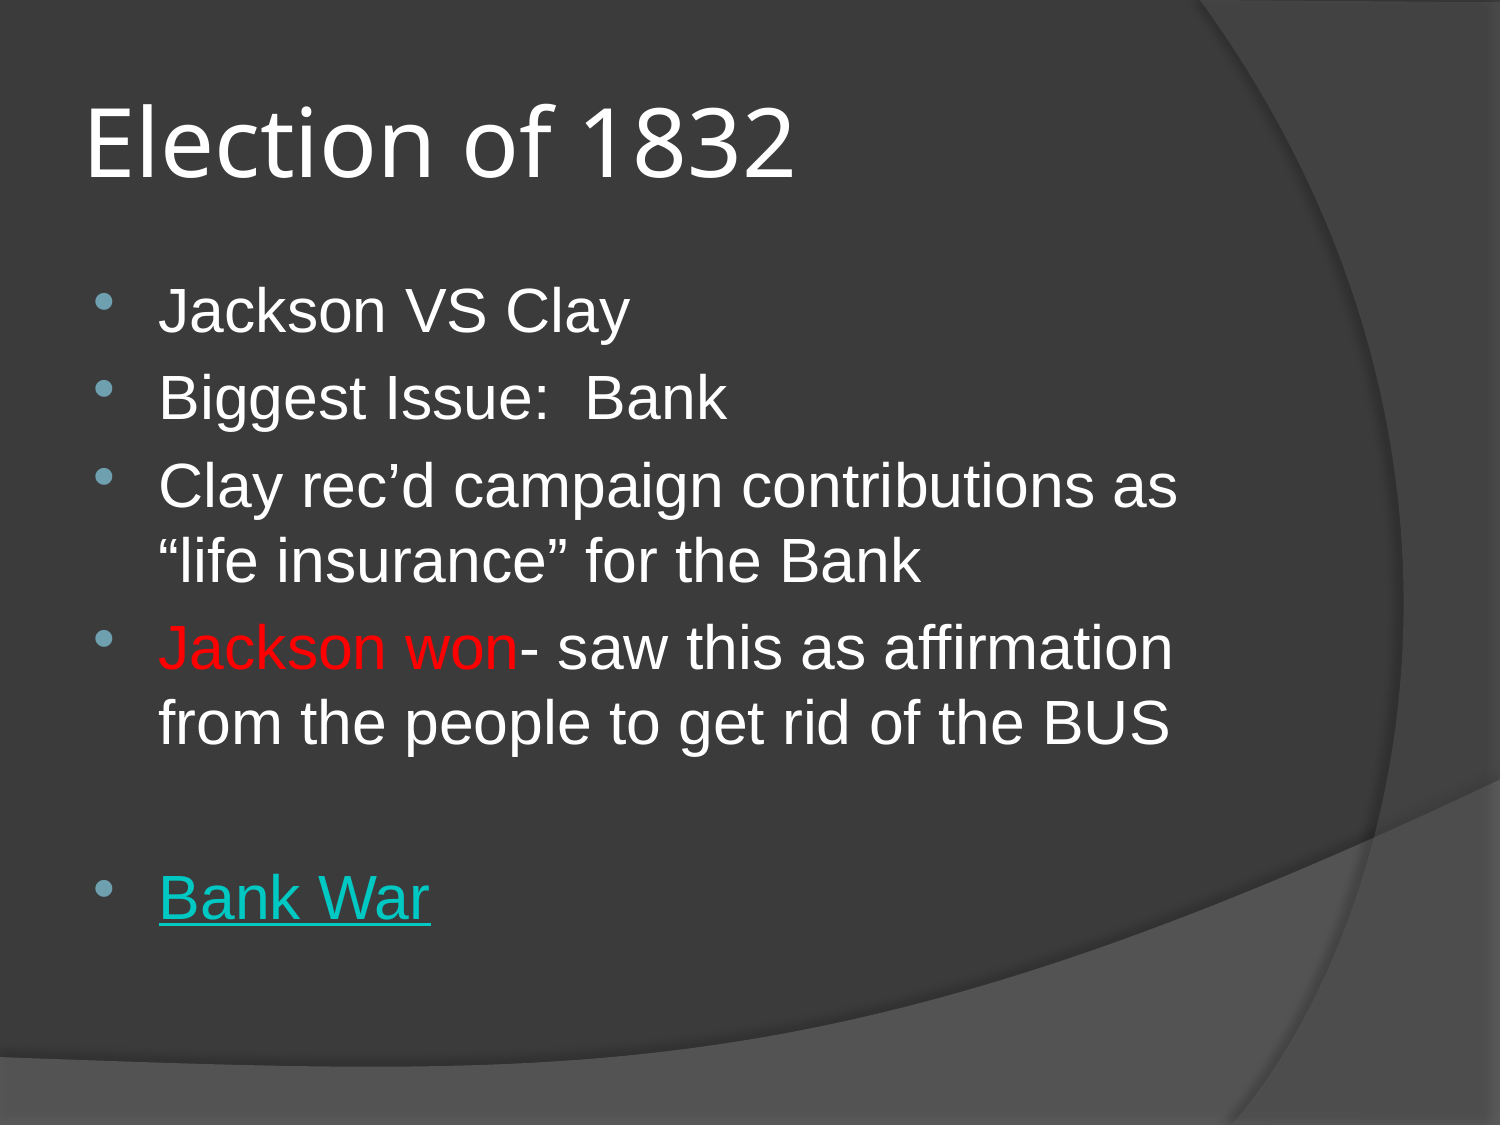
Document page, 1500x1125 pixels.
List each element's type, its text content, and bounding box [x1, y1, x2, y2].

title Election of 1832 [75, 45, 1300, 233]
list Jackson VS Clay Biggest Issue: Bank Clay rec’d campaign contributions as “life insurance” for the Bank Jackson won- saw this as affirmation from the people to get rid of the BUS Bank War [75, 262, 1300, 1005]
